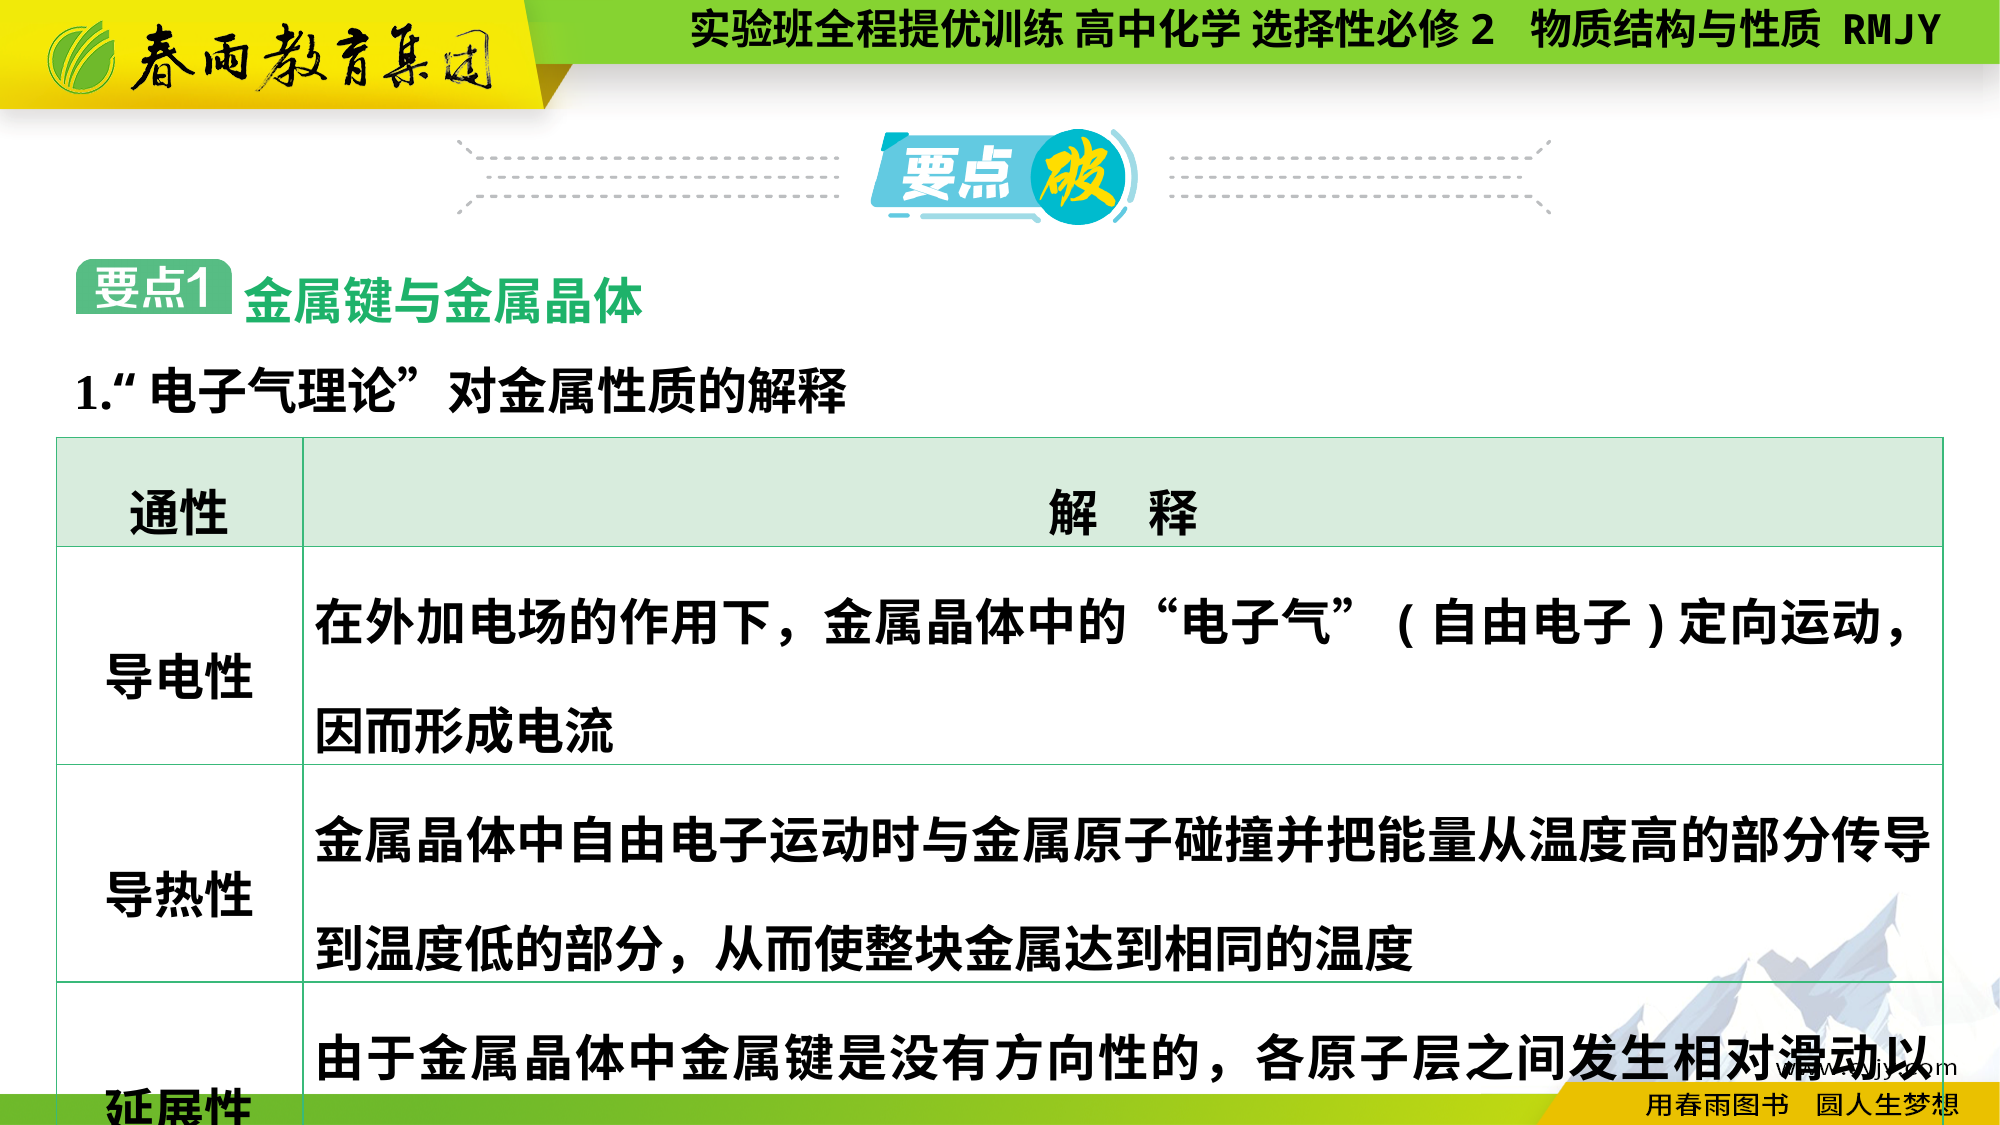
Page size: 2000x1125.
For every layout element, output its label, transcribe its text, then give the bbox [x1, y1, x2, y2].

table_header 通性 [57, 438, 302, 546]
table_cell 导电性 [57, 547, 302, 764]
table_header 解 释 [304, 438, 1942, 546]
list 金属键与金属晶体 1.“电子气理论”对金属性质的解释 [59, 231, 1944, 418]
table_cell 在外加电场的作用下，金属晶体中的“电子气”(自由电子)定向运动，因而形成电流 [304, 547, 1942, 764]
table_cell 由于金属晶体中金属键是没有方向性的，各原子层之间发生相对滑动以后，仍保持金属键的作用，因而在一定外力作用下，只发生形变而不断裂 [304, 983, 1942, 1125]
table_cell 金属晶体中自由电子运动时与金属原子碰撞并把能量从温度高的部分传导到温度低的部分，从而使整块金属达到相同的温度 [304, 765, 1942, 981]
table_cell 导热性 [57, 765, 302, 981]
picture [0, 0, 2000, 1125]
table_cell 延展性 [57, 983, 302, 1125]
